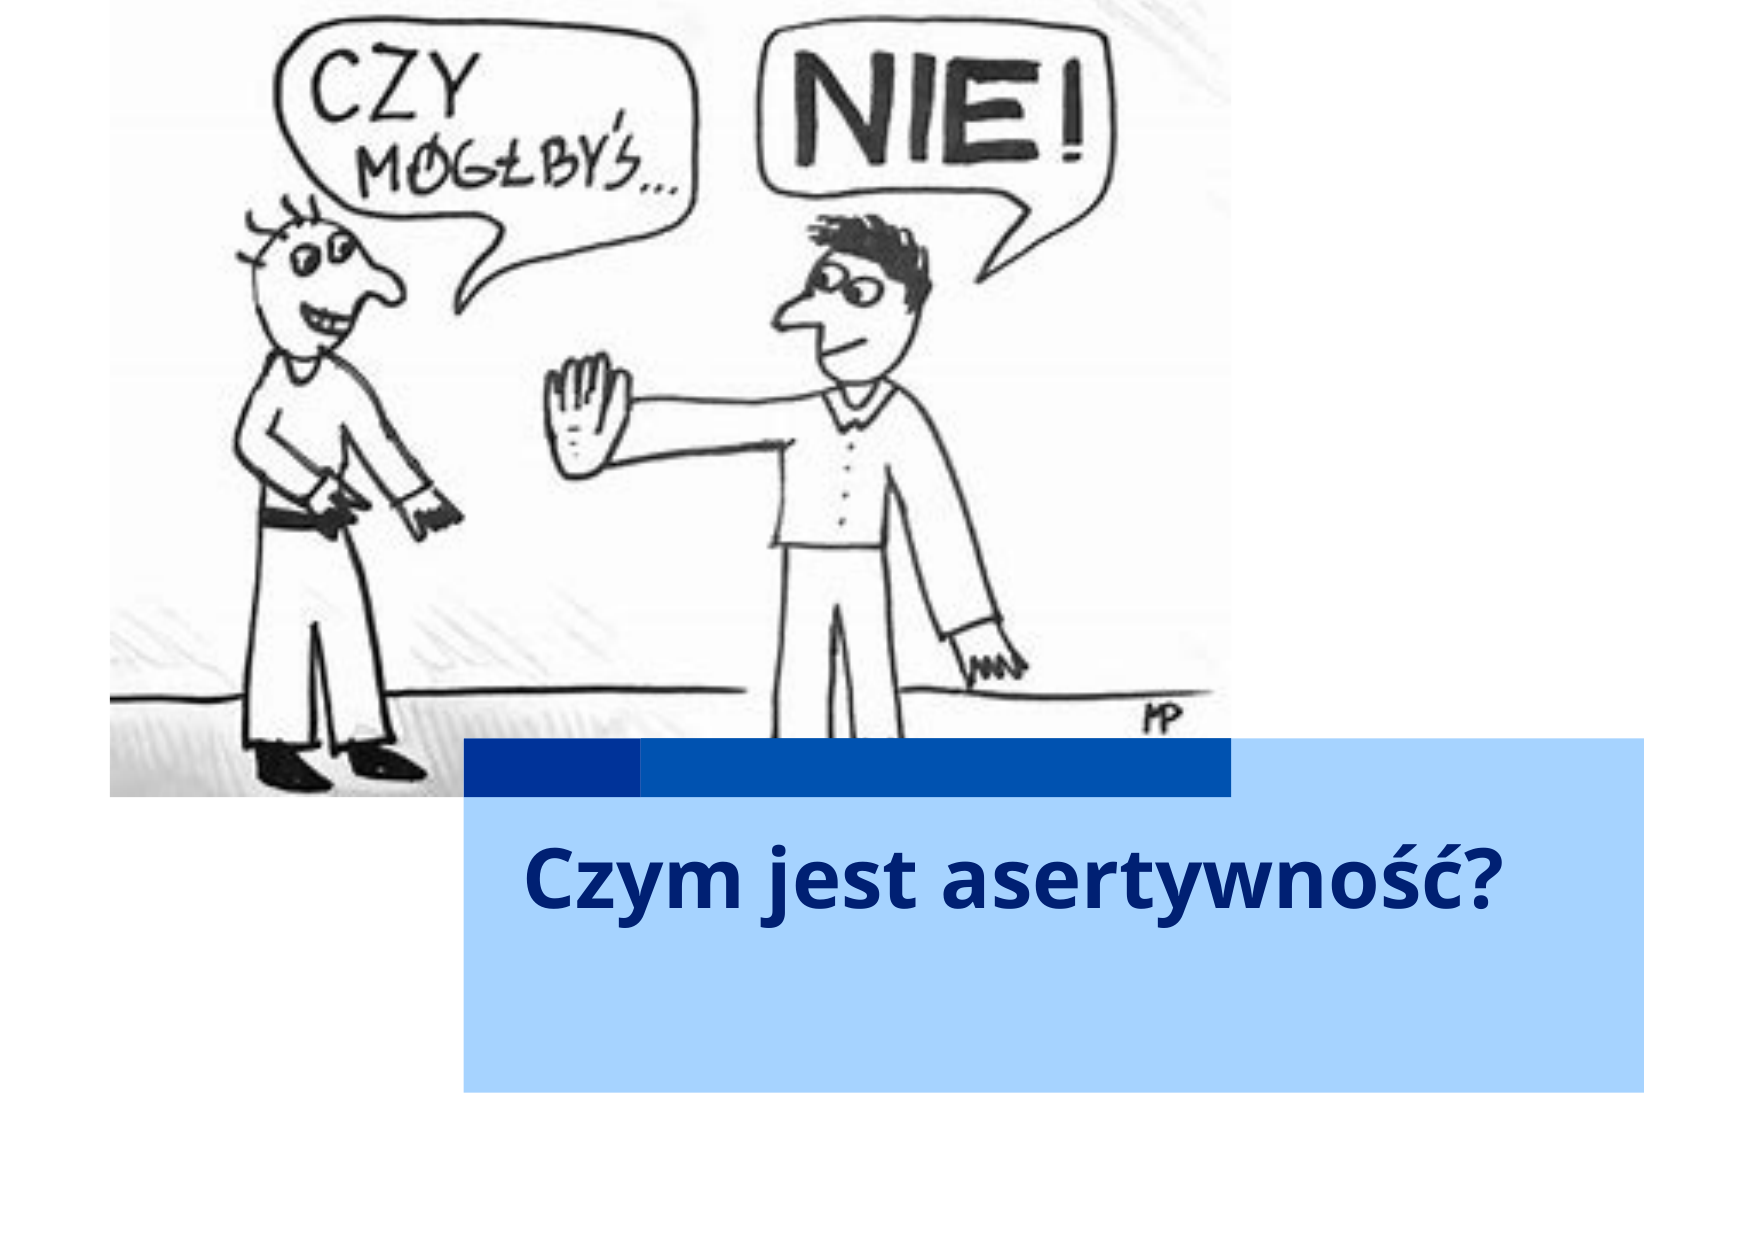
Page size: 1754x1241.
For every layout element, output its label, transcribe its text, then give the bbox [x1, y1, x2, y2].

text_box Czym jest asertywność? [522, 852, 1586, 1069]
picture [109, 0, 1232, 798]
